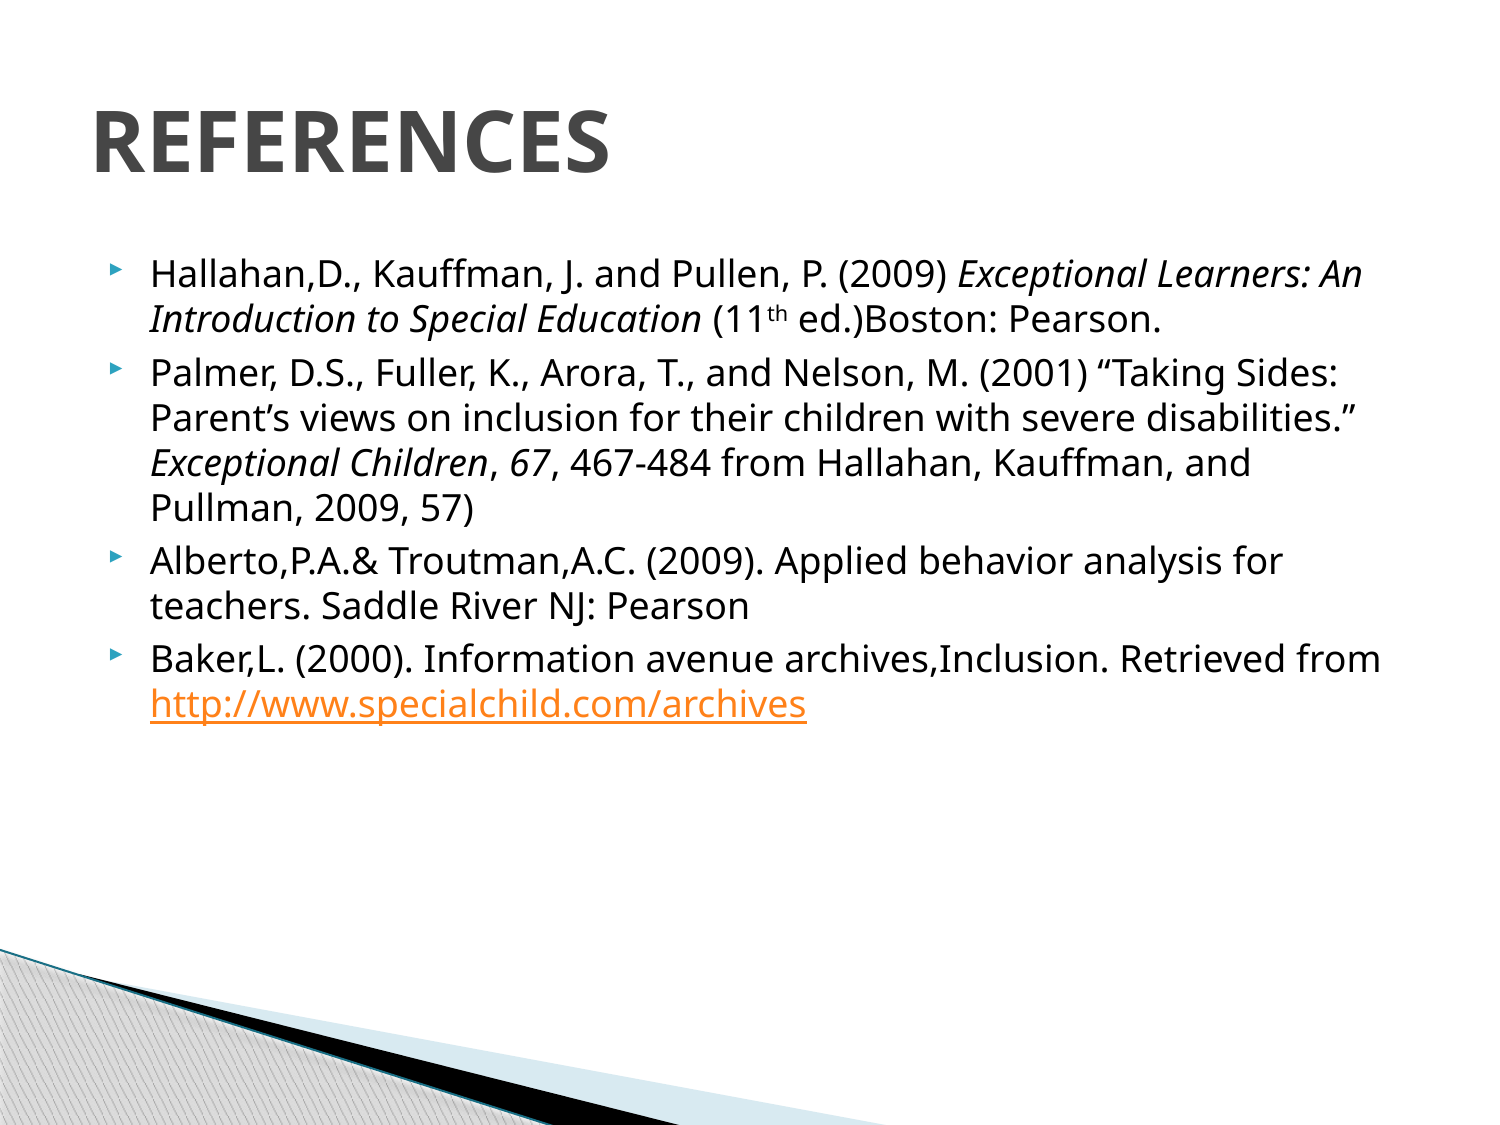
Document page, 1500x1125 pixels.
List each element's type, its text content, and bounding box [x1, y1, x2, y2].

title REFERENCES [75, 45, 1425, 233]
list Hallahan,D., Kauffman, J. and Pullen, P. (2009) Exceptional Learners: An Introduction to Special Education (11th ed.)Boston: Pearson. Palmer, D.S., Fuller, K., Arora, T., and Nelson, M. (2001) “Taking Sides: Parent’s views on inclusion for their children with severe disabilities.” Exceptional Children, 67, 467-484 from Hallahan, Kauffman, and Pullman, 2009, 57) Alberto,P.A.& Troutman,A.C. (2009). Applied behavior analysis for teachers. Saddle River NJ: Pearson Baker,L. (2000). Information avenue archives,Inclusion. Retrieved from http://www.specialchild.com/archives [74, 242, 1426, 986]
